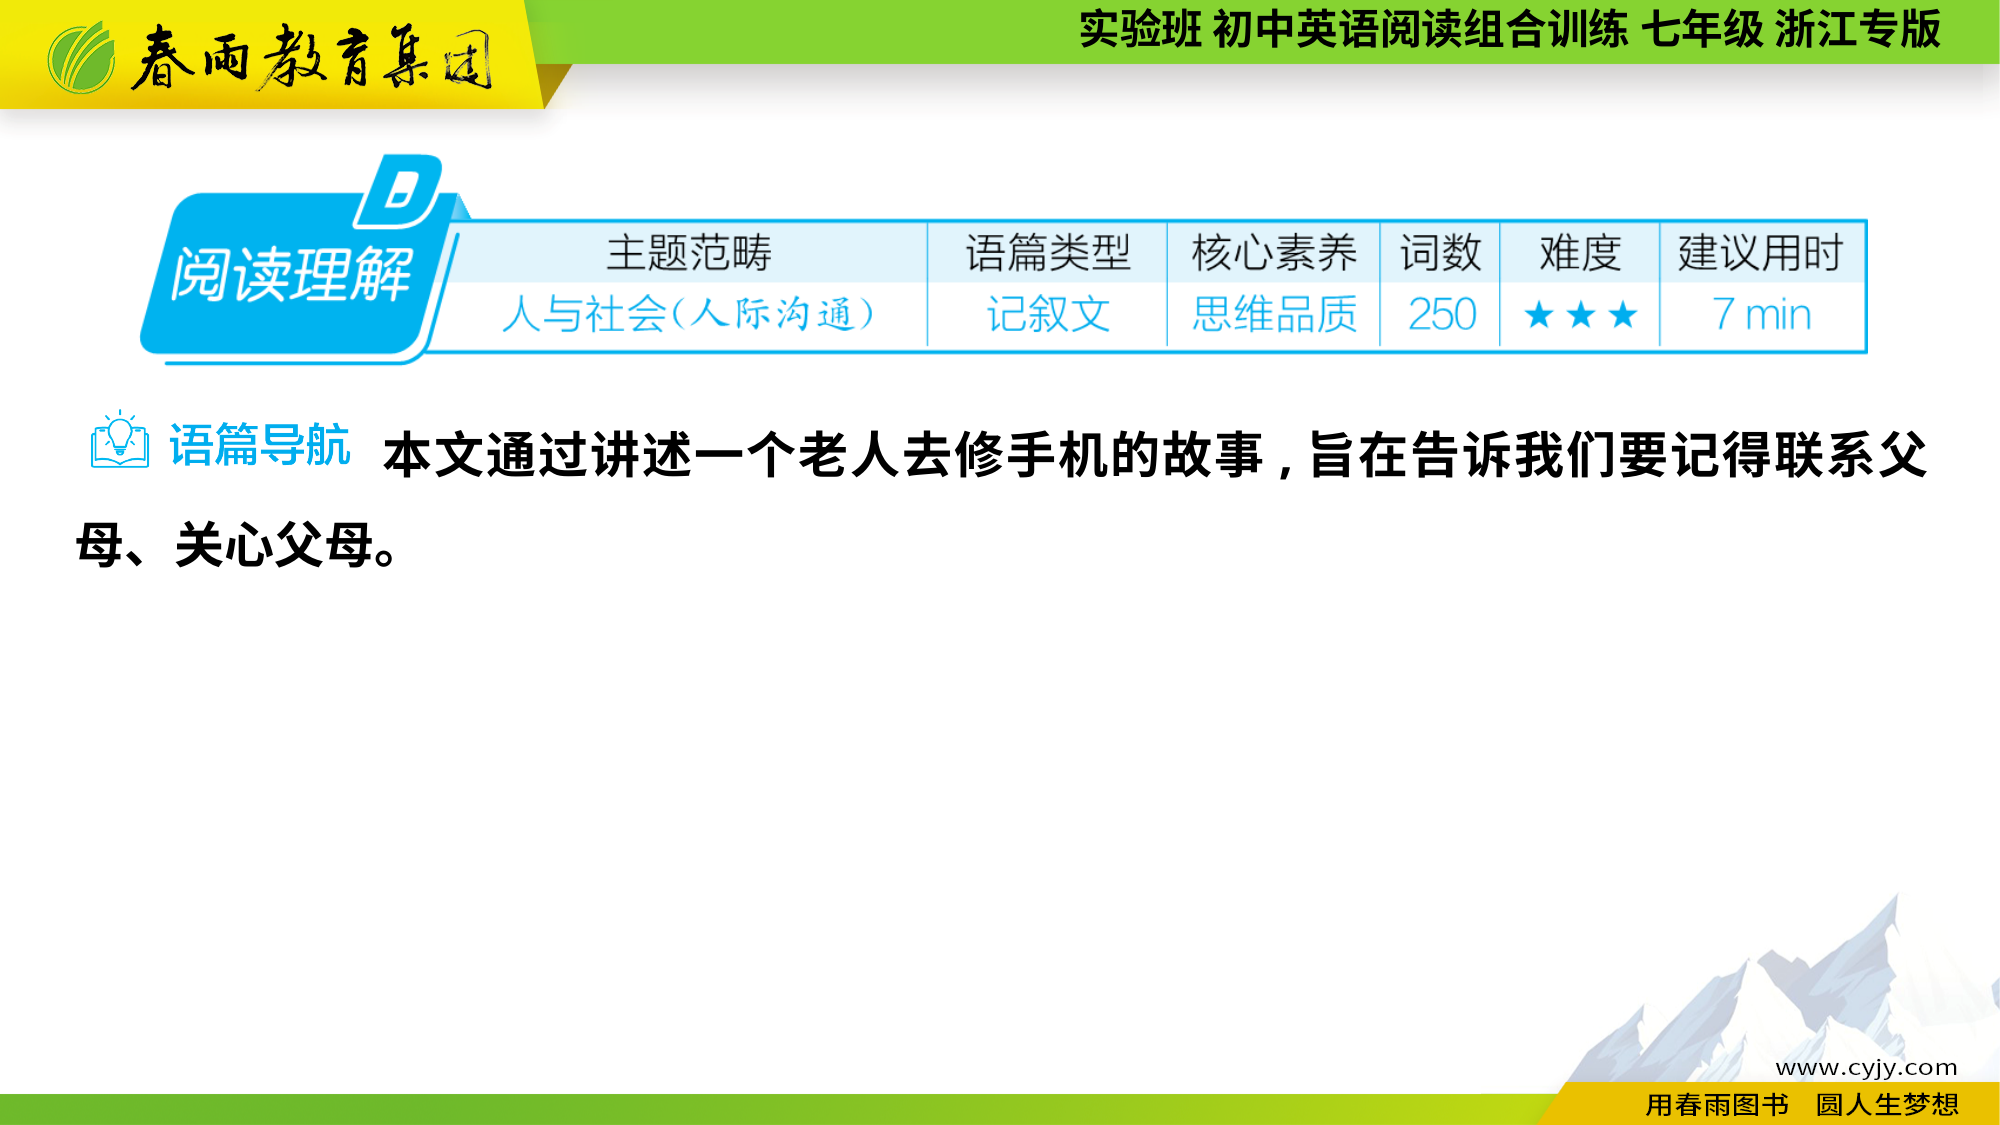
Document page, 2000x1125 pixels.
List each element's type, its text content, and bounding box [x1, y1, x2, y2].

list 本文通过讲述一个老人去修手机的故事,旨在告诉我们要记得联系父母、关心父母。 [59, 385, 1944, 572]
picture [0, 0, 2000, 1125]
